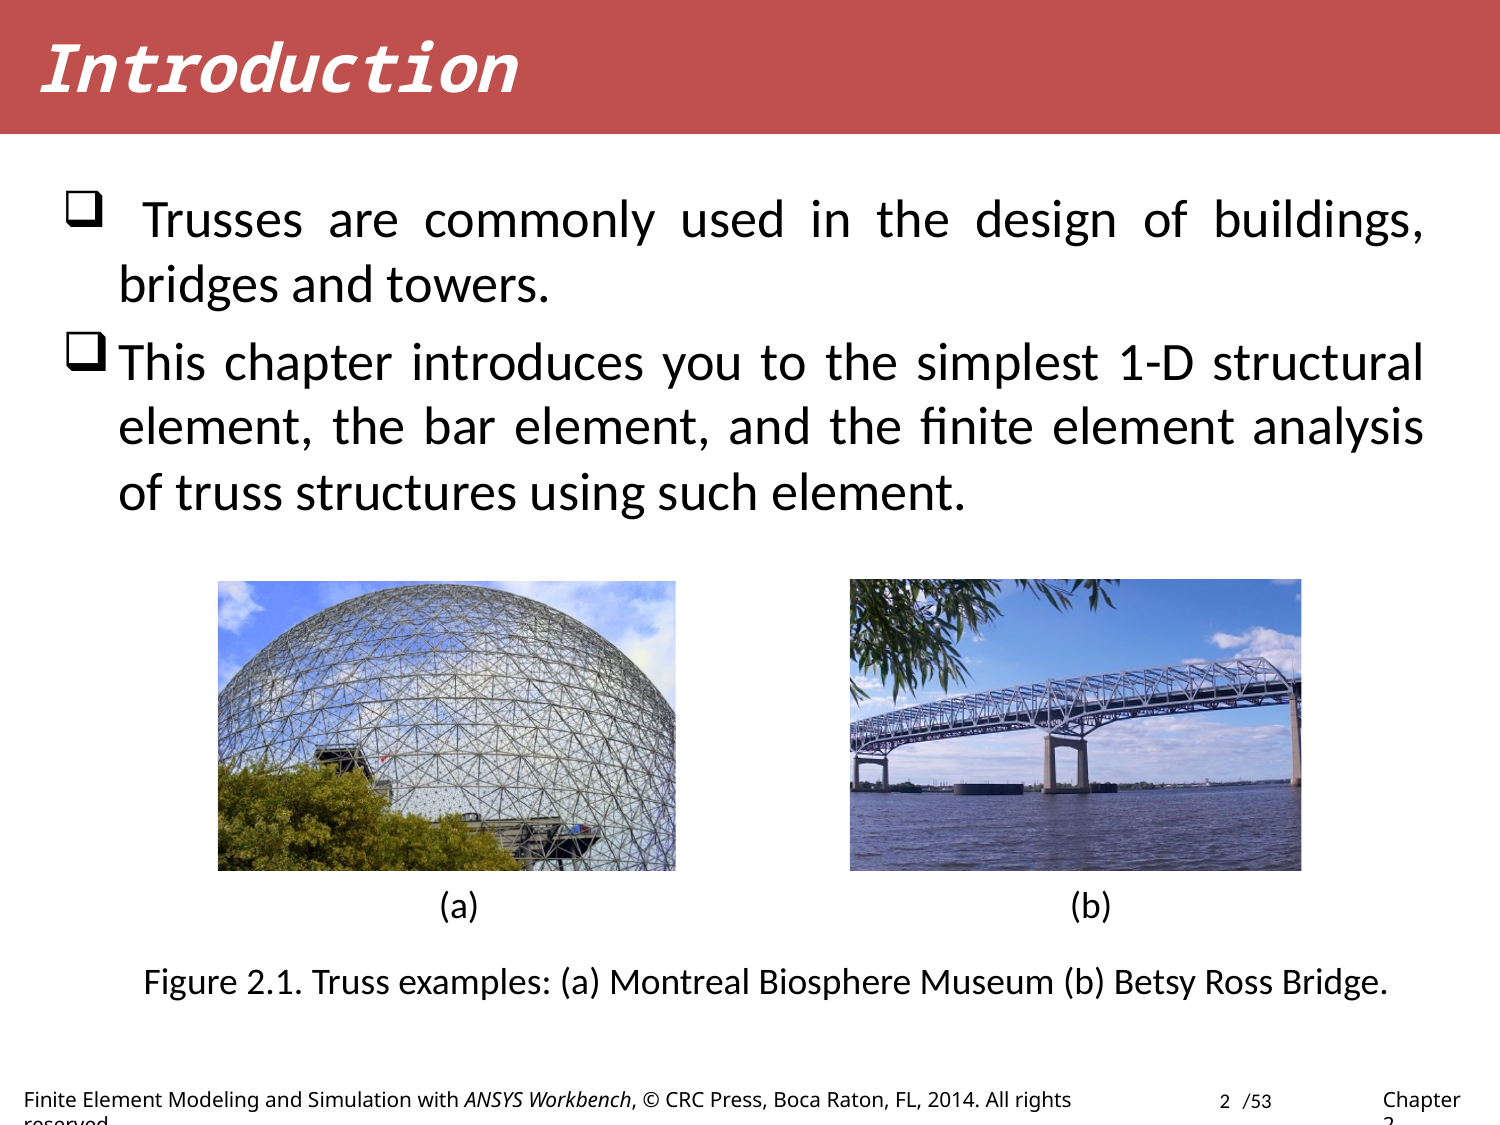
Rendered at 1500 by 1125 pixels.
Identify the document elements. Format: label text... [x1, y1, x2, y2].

picture [217, 580, 676, 871]
text_box Introduction [19, 75, 1496, 113]
picture [849, 579, 1302, 871]
slide_number 2 [1204, 1080, 1285, 1125]
text_box (a) (b) [304, 873, 1302, 934]
text_box [0, 0, 1500, 75]
text_box Figure 2.1. Truss examples: (a) Montreal Biosphere Museum (b) Betsy Ross Bridge. [128, 949, 1420, 1010]
text_box Trusses are commonly used in the design of buildings, bridges and towers. This chapter introduces you to the simplest 1-D structural element, the bar element, and the finite element analysis of truss structures using such element. [47, 176, 1442, 529]
